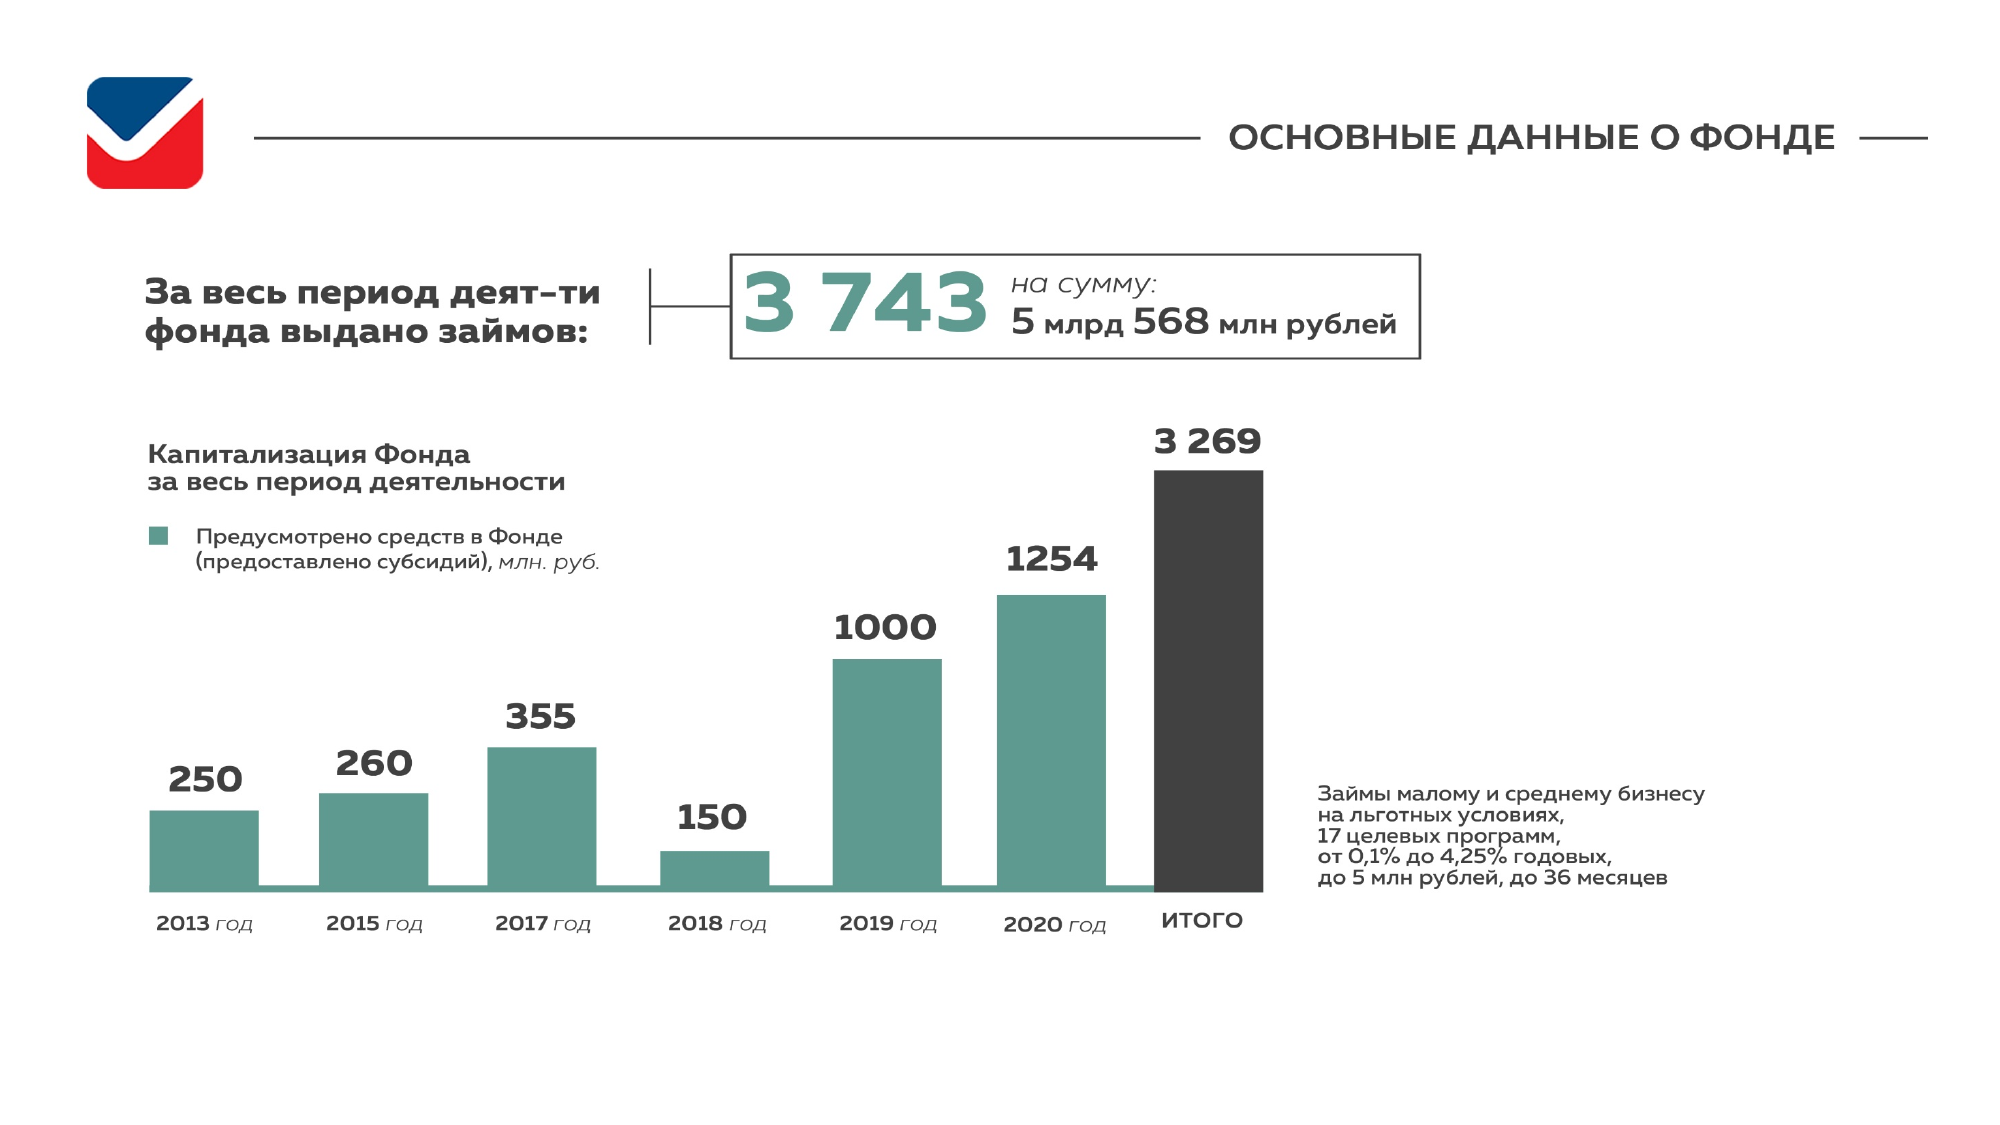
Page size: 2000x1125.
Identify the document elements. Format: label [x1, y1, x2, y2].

list [13, 30, 1928, 1039]
